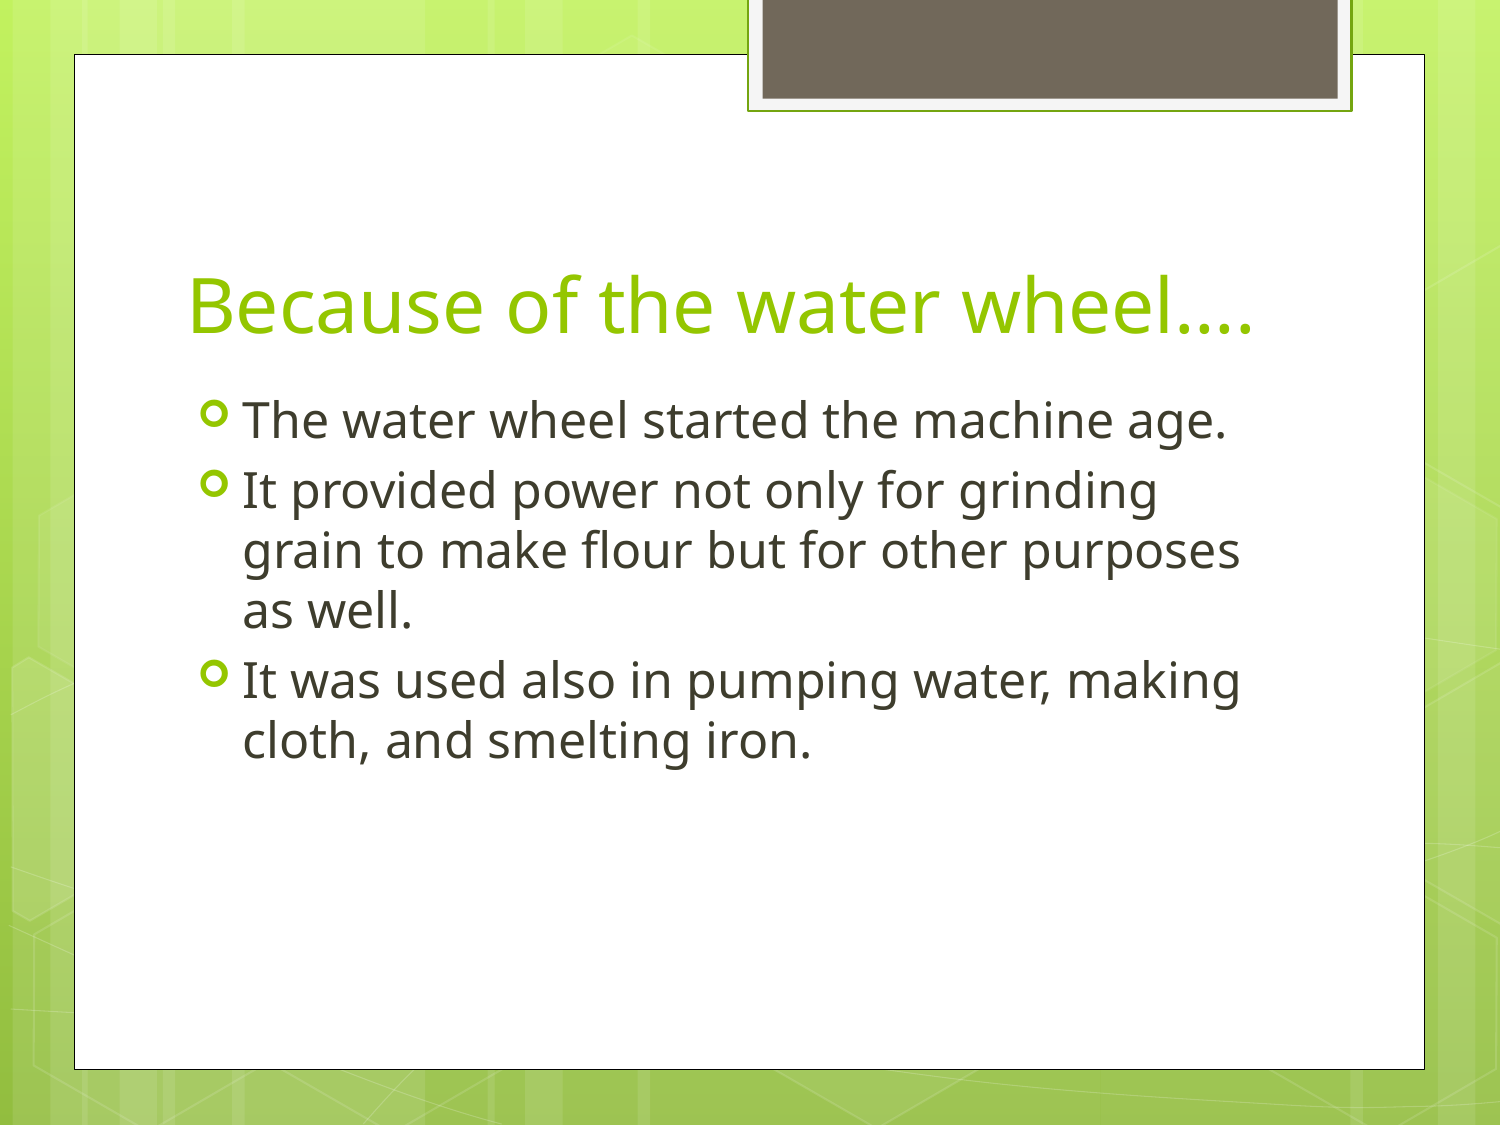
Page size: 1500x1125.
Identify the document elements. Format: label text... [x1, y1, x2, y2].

title Because of the water wheel…. [171, 168, 1324, 357]
list The water wheel started the machine age. It provided power not only for grinding grain to make flour but for other purposes as well. It was used also in pumping water, making cloth, and smelting iron. [171, 381, 1283, 957]
